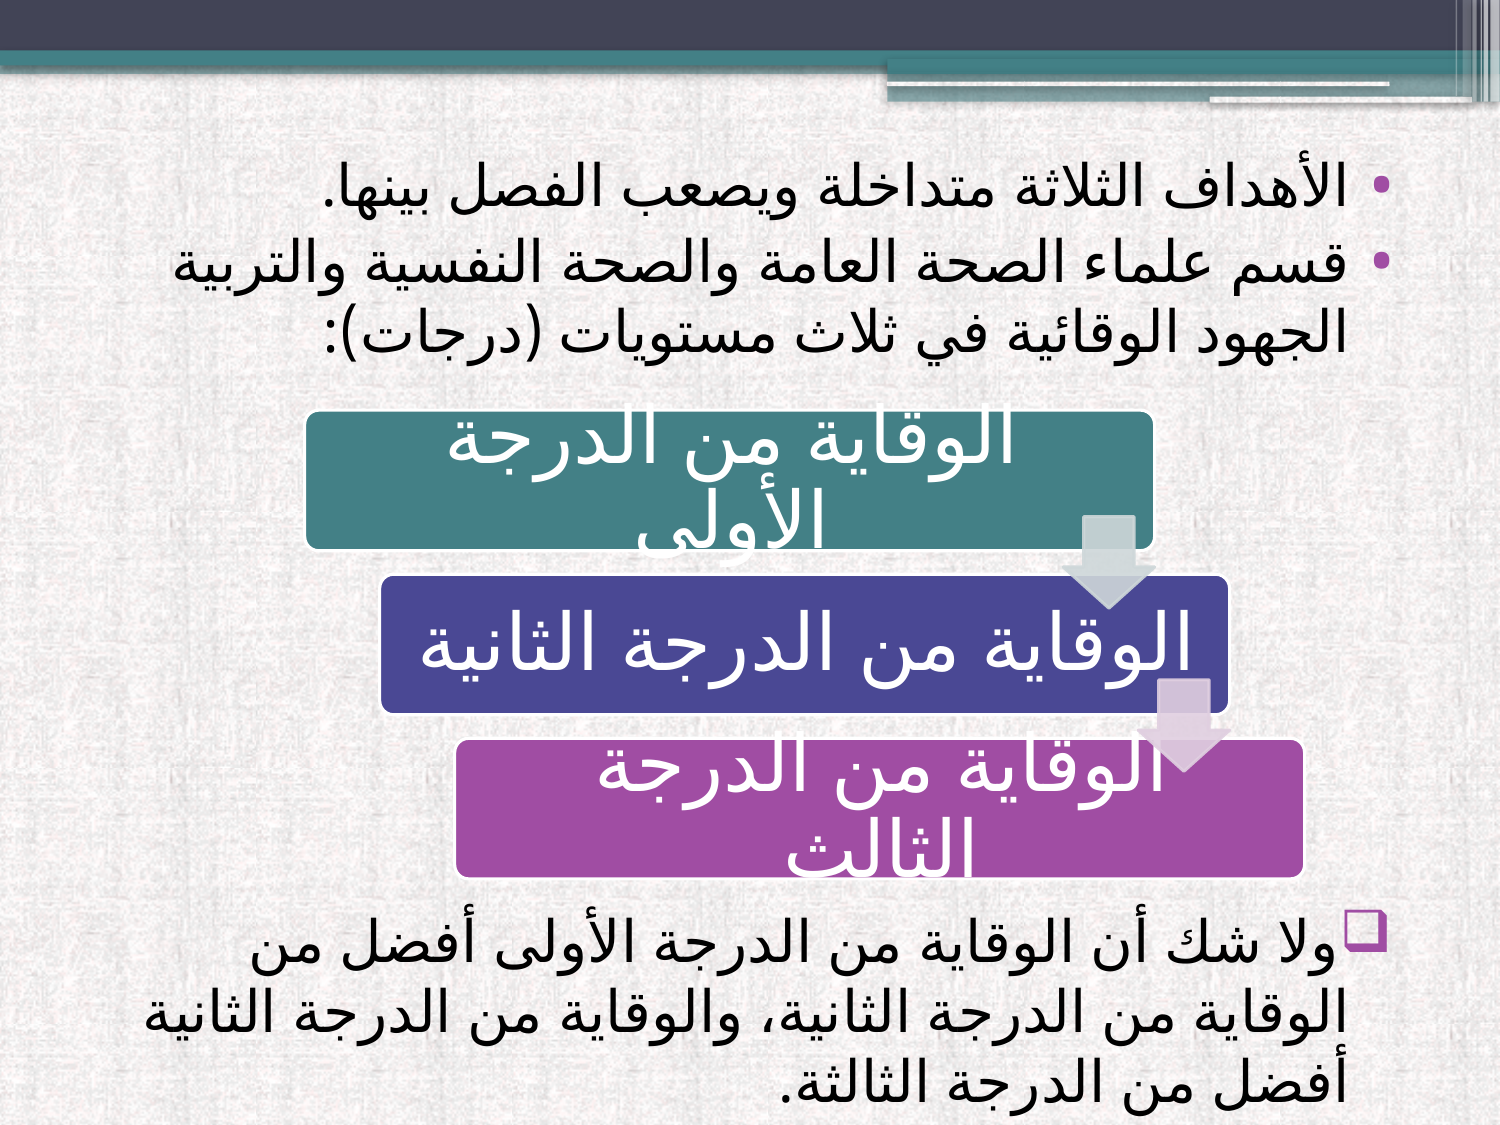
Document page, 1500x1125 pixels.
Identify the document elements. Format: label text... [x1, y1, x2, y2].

list الأهداف الثلاثة متداخلة ويصعب الفصل بينها. قسم علماء الصحة العامة والصحة النفسية والتربية الجهود الوقائية في ثلاث مستويات (درجات): ولا شك أن الوقاية من الدرجة الأولى أفضل من الوقاية من الدرجة الثانية، والوقاية من الدرجة الثانية أفضل من الدرجة الثالثة. [75, 140, 1425, 1090]
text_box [304, 409, 1305, 880]
picture [0, 74, 1500, 1125]
